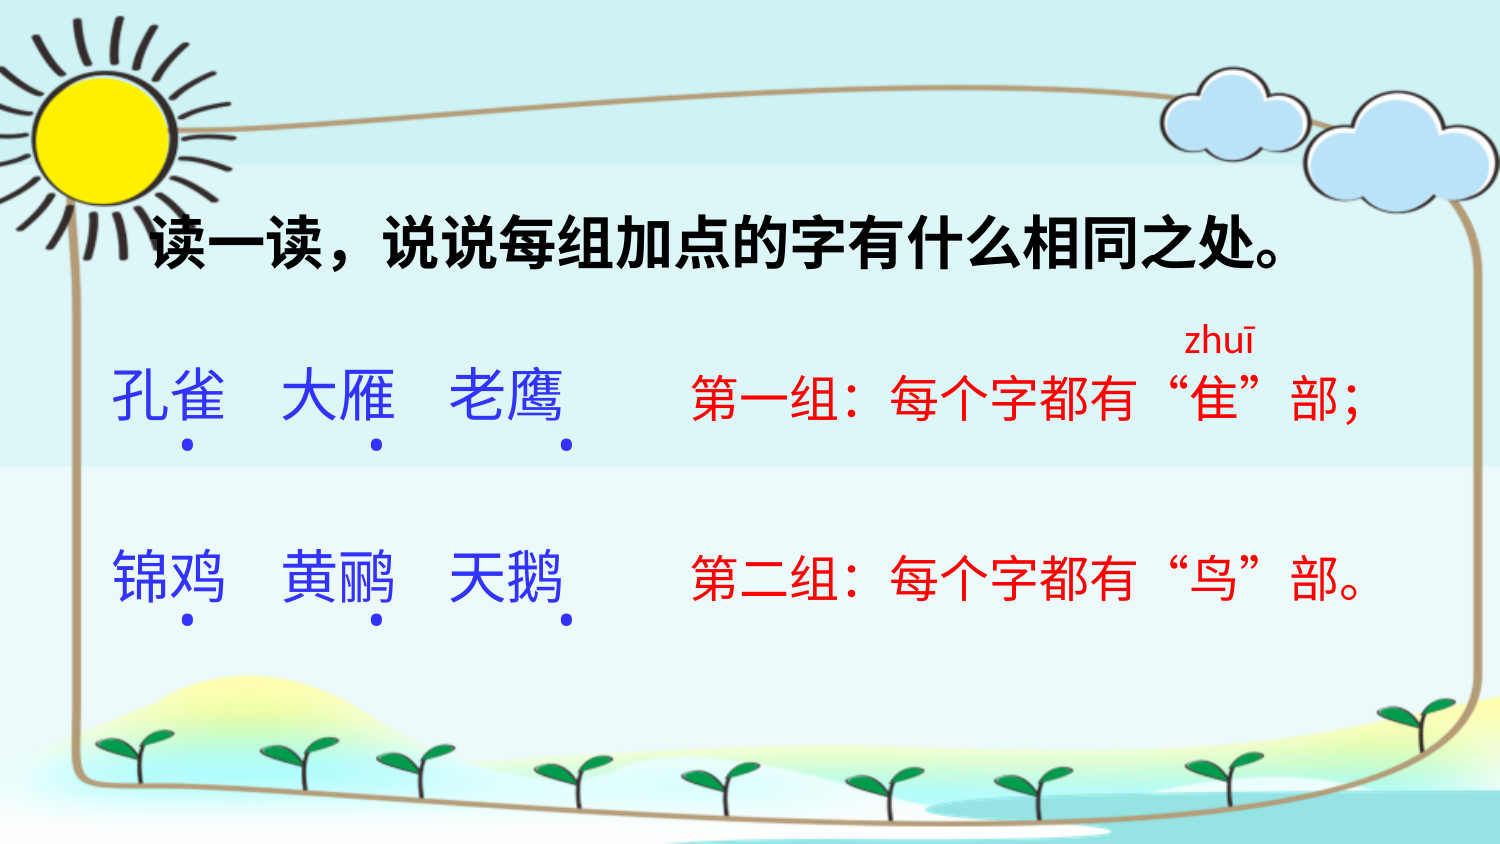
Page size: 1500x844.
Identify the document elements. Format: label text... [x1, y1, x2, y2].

picture [0, 0, 1500, 844]
text_box 读一读，说说每组加点的字有什么相同之处。 [97, 179, 1498, 282]
text_box zhuī [1169, 304, 1278, 370]
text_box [96, 329, 633, 657]
text_box 第一组：每个字都有“隹”部； 第二组：每个字都有“鸟”部。 [674, 329, 1467, 615]
